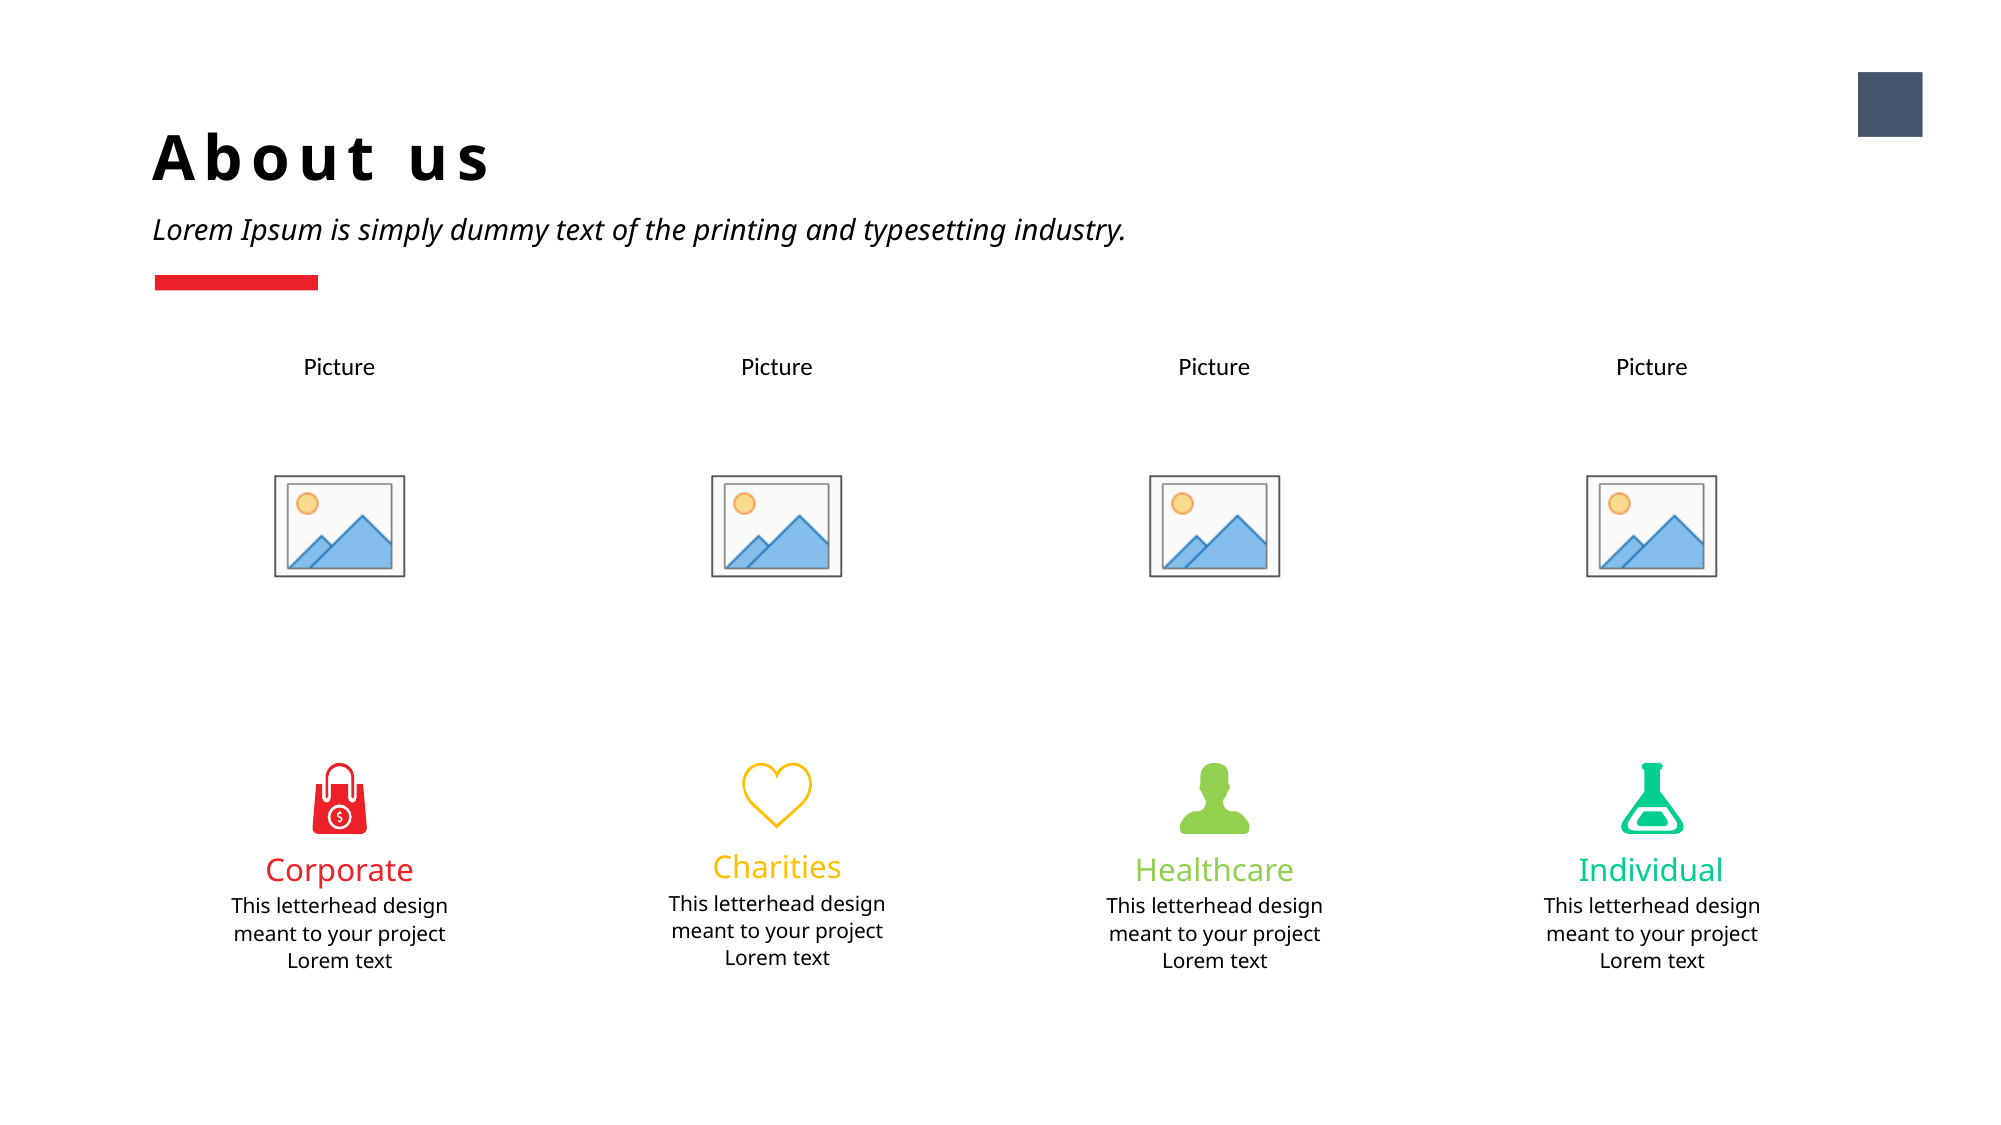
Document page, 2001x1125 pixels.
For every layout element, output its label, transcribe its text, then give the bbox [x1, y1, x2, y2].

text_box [1083, 762, 1346, 981]
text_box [1523, 762, 1781, 981]
text_box [1863, 130, 1924, 138]
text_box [648, 762, 906, 979]
picture [574, 343, 980, 711]
text_box [1857, 71, 1924, 78]
text_box Lorem Ipsum is simply dummy text of the printing and typesetting industry. [137, 208, 1863, 252]
picture [1449, 343, 1855, 711]
slide_number 5 [1854, 78, 1927, 130]
picture [137, 343, 542, 711]
text_box [154, 274, 319, 291]
text_box About us [137, 121, 1863, 200]
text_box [210, 762, 469, 981]
picture [1012, 343, 1417, 711]
